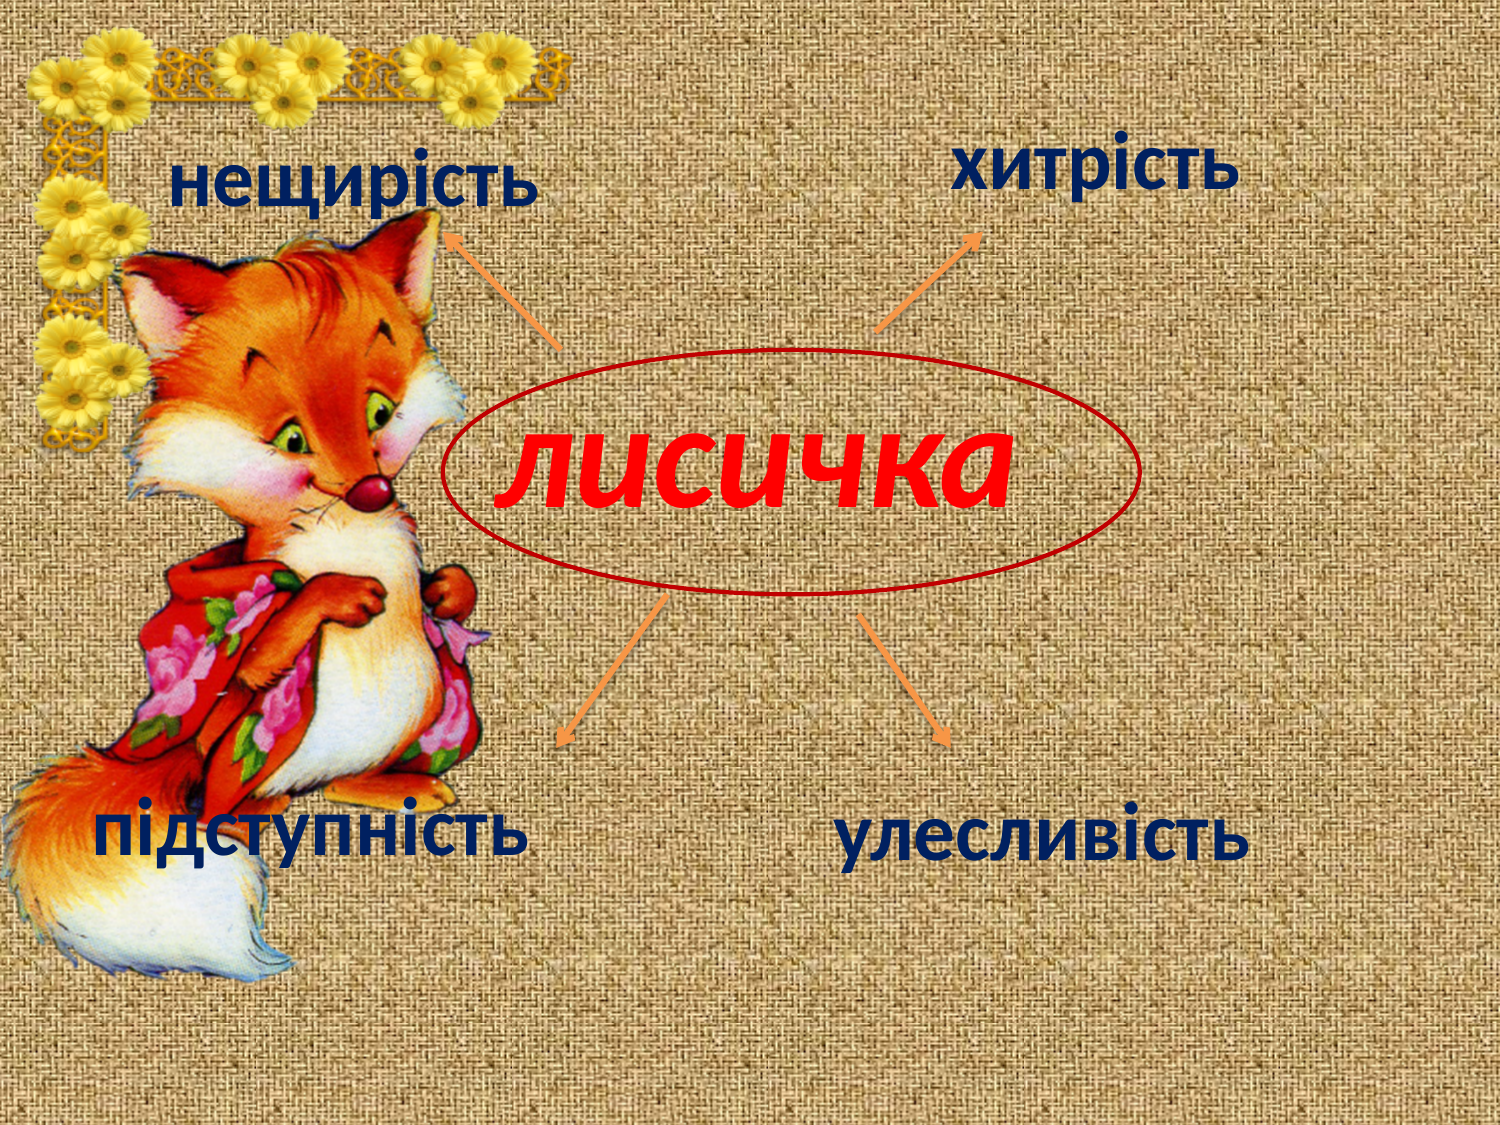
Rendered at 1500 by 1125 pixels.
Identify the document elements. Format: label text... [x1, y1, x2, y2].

text_box хитрість [935, 99, 1256, 214]
text_box лисичка [858, 349, 1034, 381]
picture [0, 0, 1500, 1125]
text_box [555, 594, 668, 749]
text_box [874, 231, 984, 333]
text_box улесливість [819, 769, 1338, 885]
text_box лисичка [585, 349, 724, 371]
text_box підступність [499, 764, 739, 879]
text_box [857, 614, 951, 749]
text_box нещирість [585, 115, 632, 231]
text_box [499, 347, 1142, 597]
